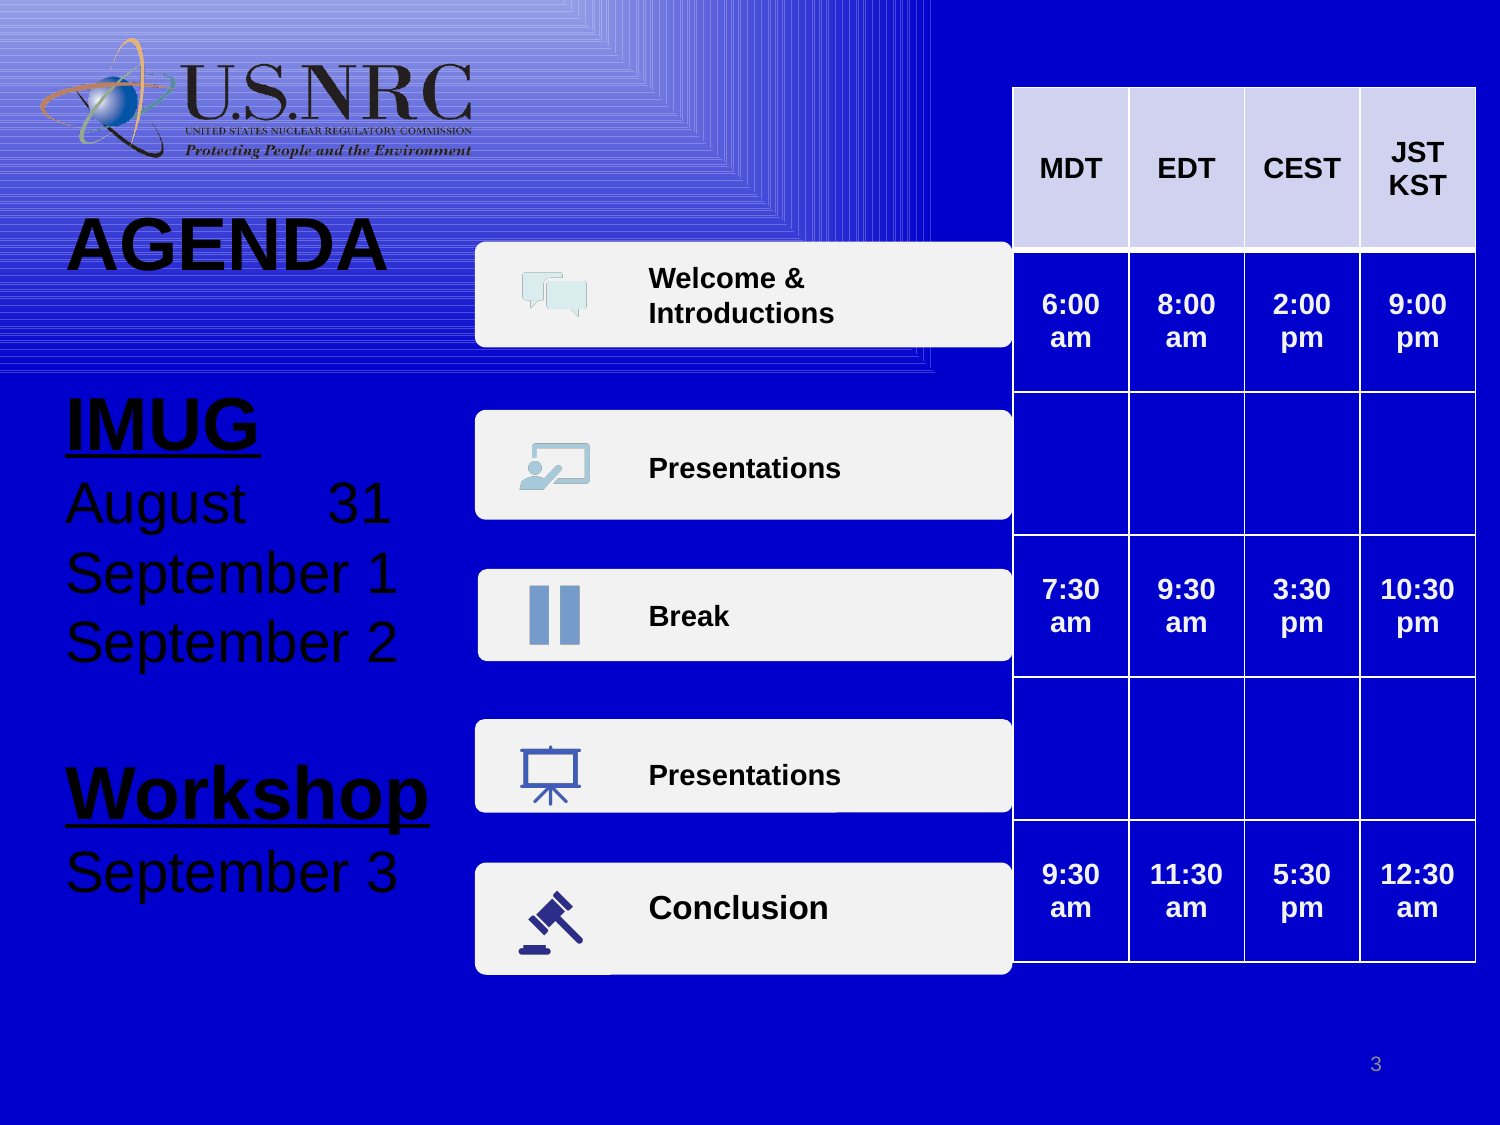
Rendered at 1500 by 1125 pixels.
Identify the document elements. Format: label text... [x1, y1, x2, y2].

table_cell [1245, 678, 1359, 819]
table_cell [1130, 393, 1244, 534]
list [474, 224, 1013, 1053]
table_cell 11:30 am [1130, 821, 1244, 961]
table_cell 9:00 pm [1361, 253, 1475, 391]
table_header CEST [1245, 88, 1359, 247]
table_cell 10:30 pm [1361, 536, 1475, 676]
table_cell 3:30 pm [1245, 536, 1359, 676]
table_header MDT [1014, 88, 1128, 247]
table_cell 2:00 pm [1245, 253, 1359, 391]
table_cell [1016, 678, 1128, 819]
table_header JST KST [1361, 88, 1475, 247]
table_cell 5:30 pm [1245, 821, 1359, 961]
table_cell 7:30 am [1016, 536, 1128, 676]
table_header EDT [1130, 88, 1244, 247]
table_cell [1016, 393, 1128, 534]
title AGENDA IMUG August 31 September 1 September 2 Workshop September 3 [49, 187, 513, 1043]
table_cell 8:00 am [1130, 253, 1244, 391]
table_cell 6:00 am [1016, 253, 1128, 391]
table_cell [1361, 393, 1475, 534]
table_cell [1130, 678, 1244, 819]
table_cell 12:30 am [1361, 821, 1475, 961]
table_cell 9:30 am [1130, 536, 1244, 676]
table_cell [1245, 393, 1359, 534]
table_cell [1361, 678, 1475, 819]
table_cell 9:30 am [1016, 821, 1128, 961]
slide_number 3 [1319, 1042, 1398, 1103]
picture [37, 33, 475, 163]
